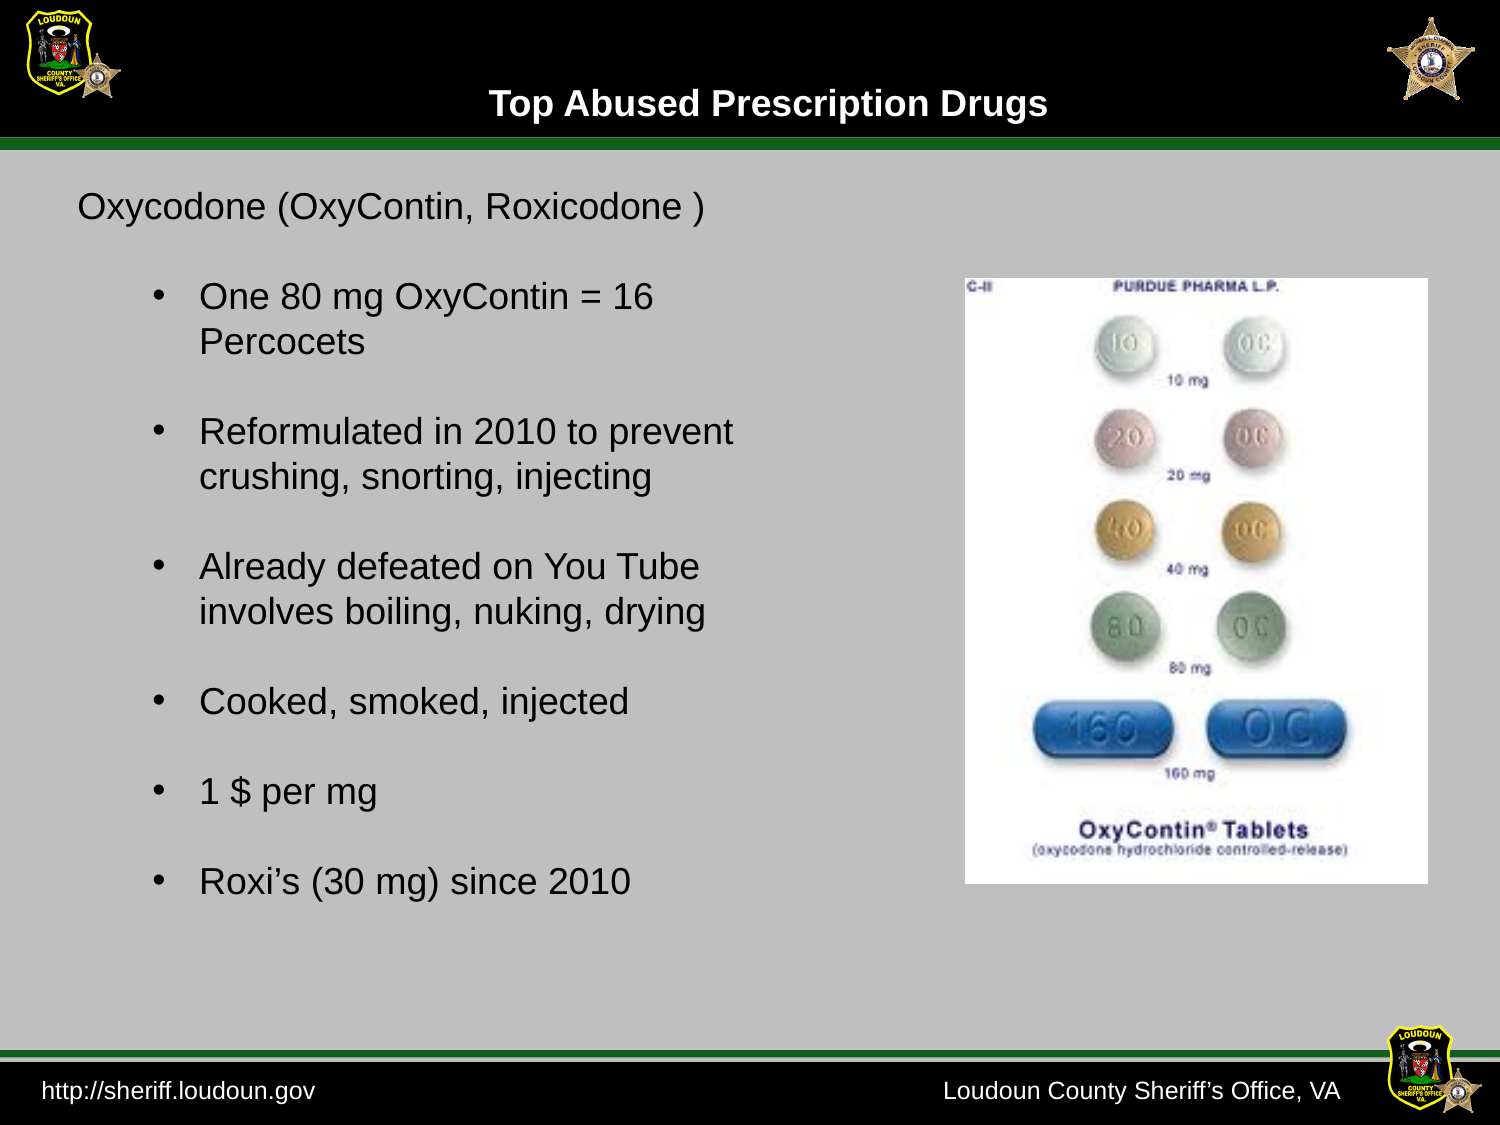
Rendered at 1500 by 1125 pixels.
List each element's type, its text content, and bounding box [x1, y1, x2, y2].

text_box Top Abused Prescription Drugs [162, 71, 1375, 131]
text_box Oxycodone (OxyContin, Roxicodone ) One 80 mg OxyContin = 16 Percocets Reformulated in 2010 to prevent crushing, snorting, injecting Already defeated on You Tube involves boiling, nuking, drying Cooked, smoked, injected 1 $ per mg Roxi’s (30 mg) since 2010 [62, 174, 838, 910]
picture [1387, 17, 1475, 100]
picture [965, 278, 1428, 884]
picture [26, 10, 121, 98]
picture [1387, 1025, 1482, 1113]
